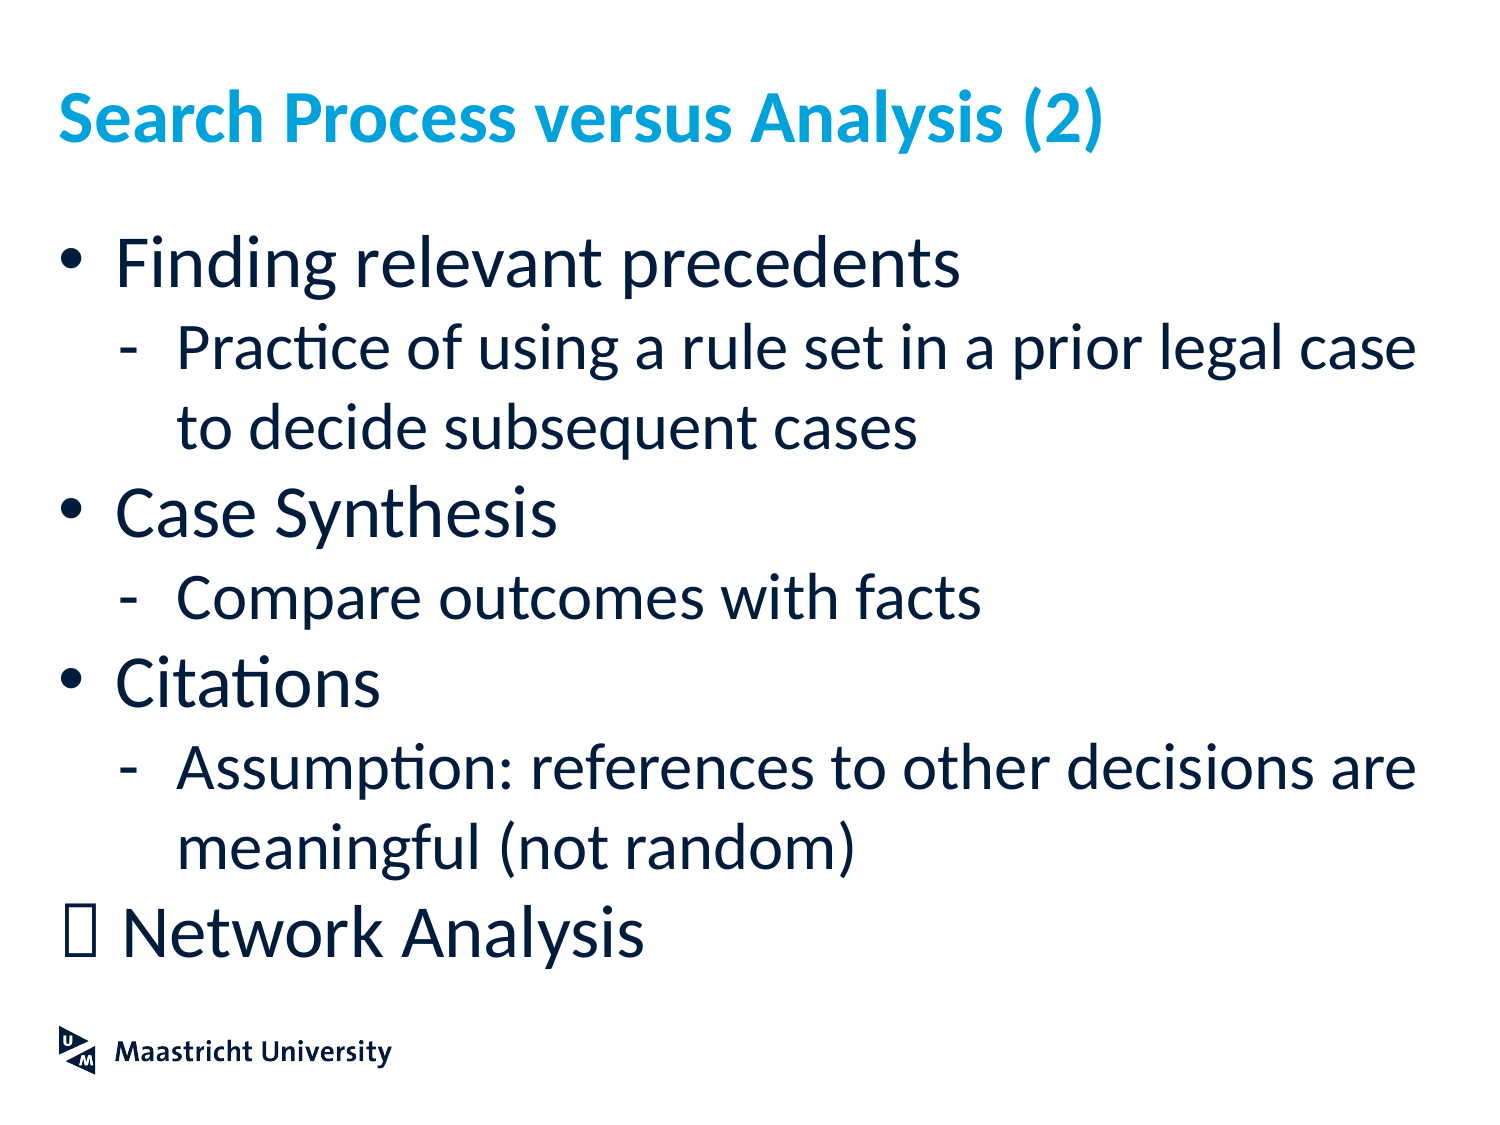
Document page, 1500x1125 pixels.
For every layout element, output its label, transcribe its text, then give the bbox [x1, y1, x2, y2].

picture [59, 1012, 405, 1096]
title Search Process versus Analysis (2) [59, 67, 1425, 192]
list Finding relevant precedents Practice of using a rule set in a prior legal case to decide subsequent cases Case Synthesis Compare outcomes with facts Citations Assumption: references to other decisions are meaningful (not random)  Network Analysis [59, 212, 1425, 808]
